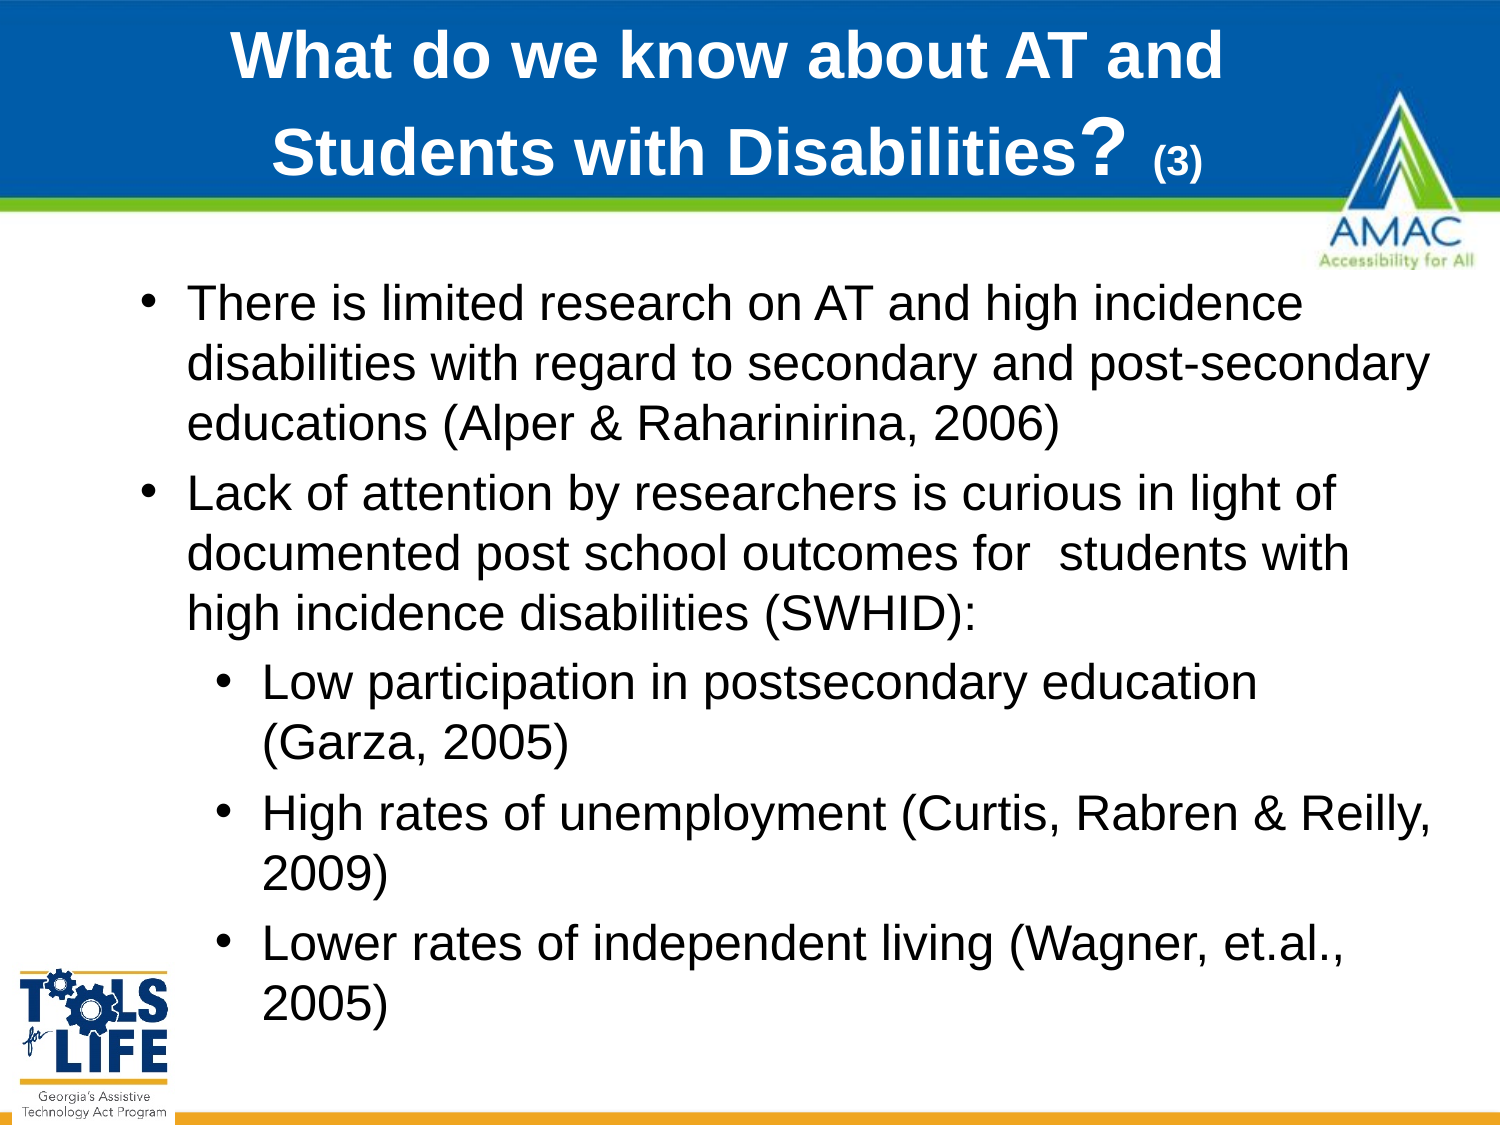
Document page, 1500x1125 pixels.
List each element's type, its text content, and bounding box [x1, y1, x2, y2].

picture [0, 0, 1500, 270]
list There is limited research on AT and high incidence disabilities with regard to secondary and post-secondary educations (Alper & Raharinirina, 2006) Lack of attention by researchers is curious in light of documented post school outcomes for students with high incidence disabilities (SWHID): Low participation in postsecondary education (Garza, 2005) High rates of unemployment (Curtis, Rabren & Reilly, 2009) Lower rates of independent living (Wagner, et.al., 2005) [125, 212, 1450, 1088]
title What do we know about AT and Students with Disabilities? (3) [62, 4, 1413, 168]
picture [12, 962, 175, 1125]
